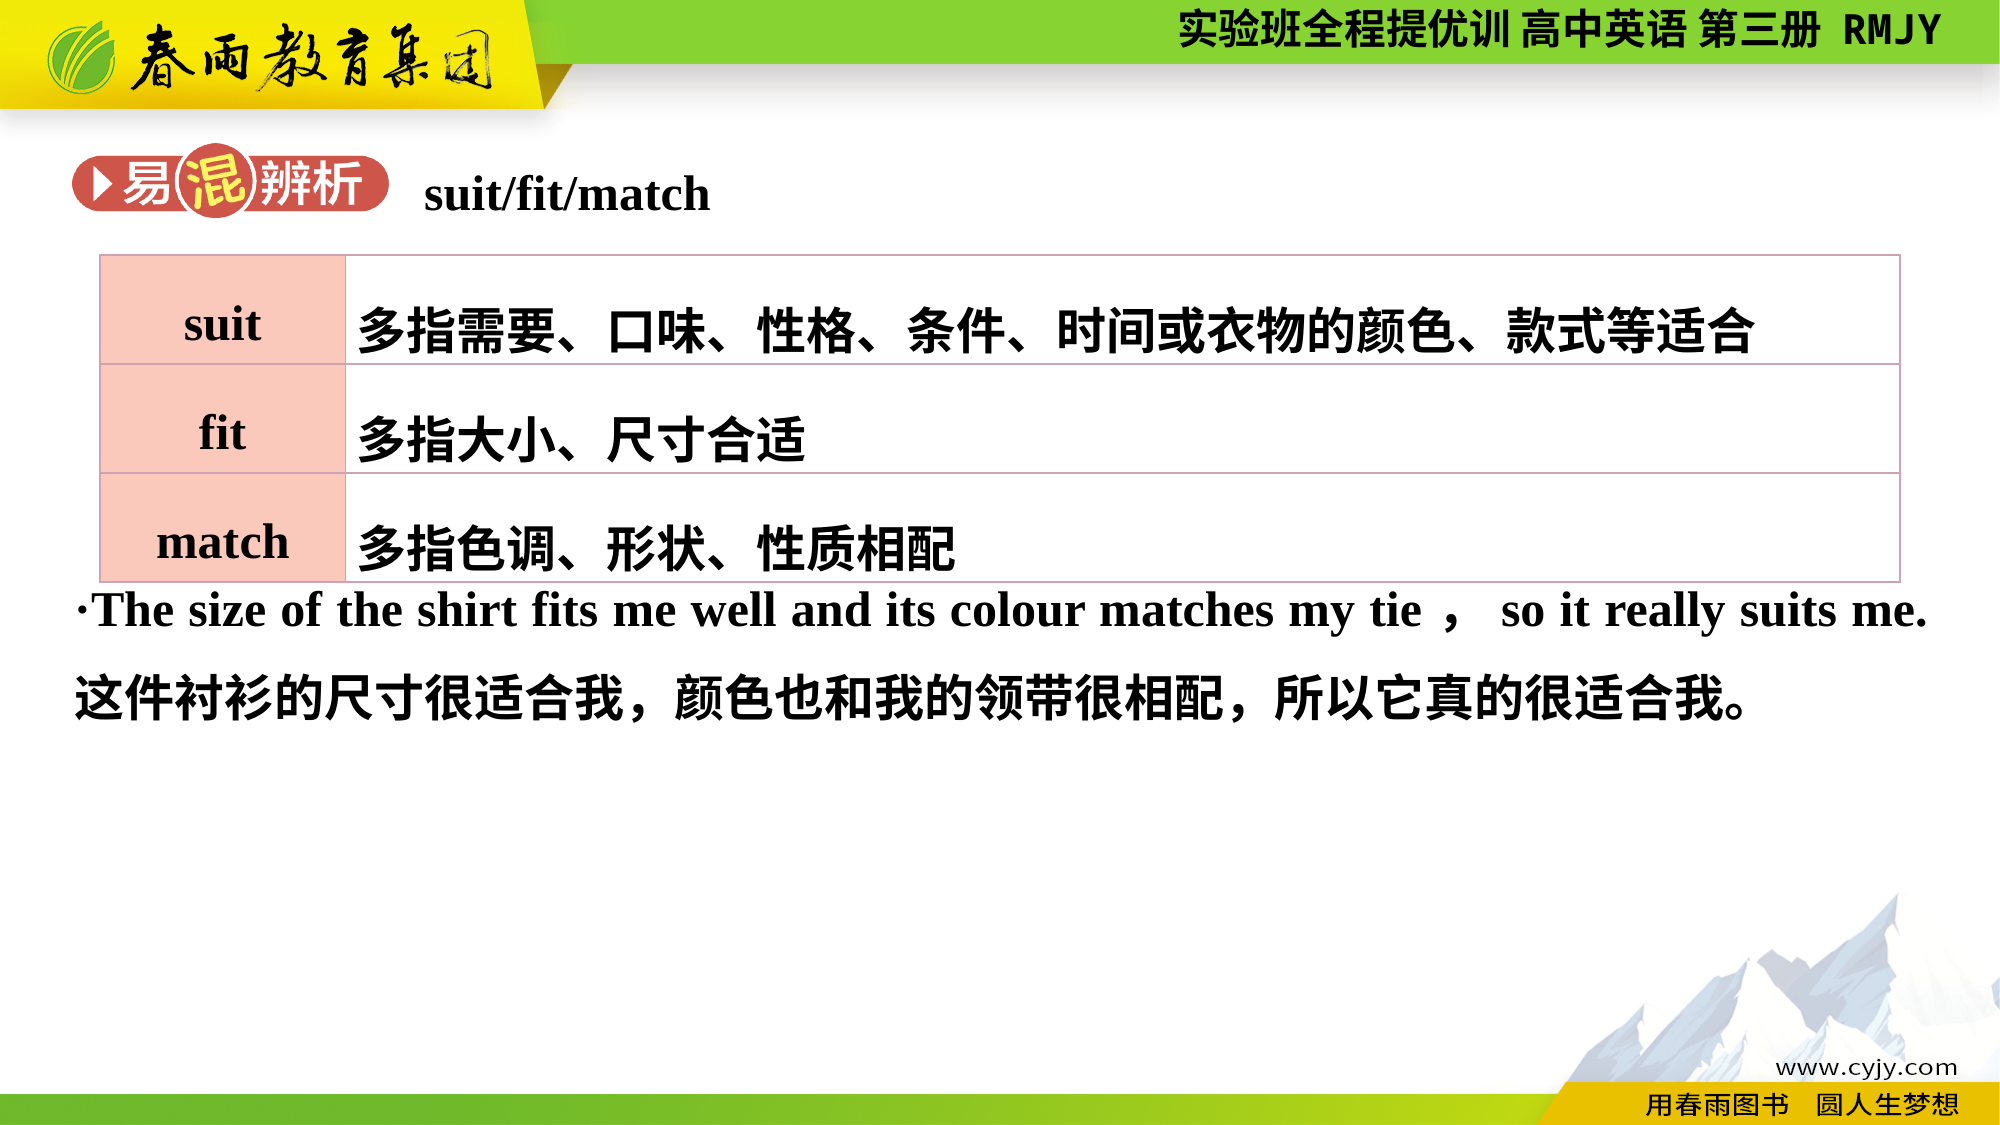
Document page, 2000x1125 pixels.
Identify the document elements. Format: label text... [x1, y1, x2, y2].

table_cell match [101, 474, 345, 538]
picture [0, 0, 2000, 1125]
list suit/fit/match [59, 122, 1944, 218]
text_box ·The size of the shirt fits me well and its colour matches my tie，so it really suits me. 这件衬衫的尺寸很适合我，颜色也和我的领带很相配，所以它真的很适合我。 [59, 538, 1944, 734]
table_header suit [101, 256, 345, 363]
table_cell 多指大小、尺寸合适 [346, 365, 1899, 472]
table_header 多指需要、口味、性格、条件、时间或衣物的颜色、款式等适合 [346, 256, 1899, 363]
table_cell fit [101, 365, 345, 472]
table_cell 多指色调、形状、性质相配 [346, 474, 1899, 538]
